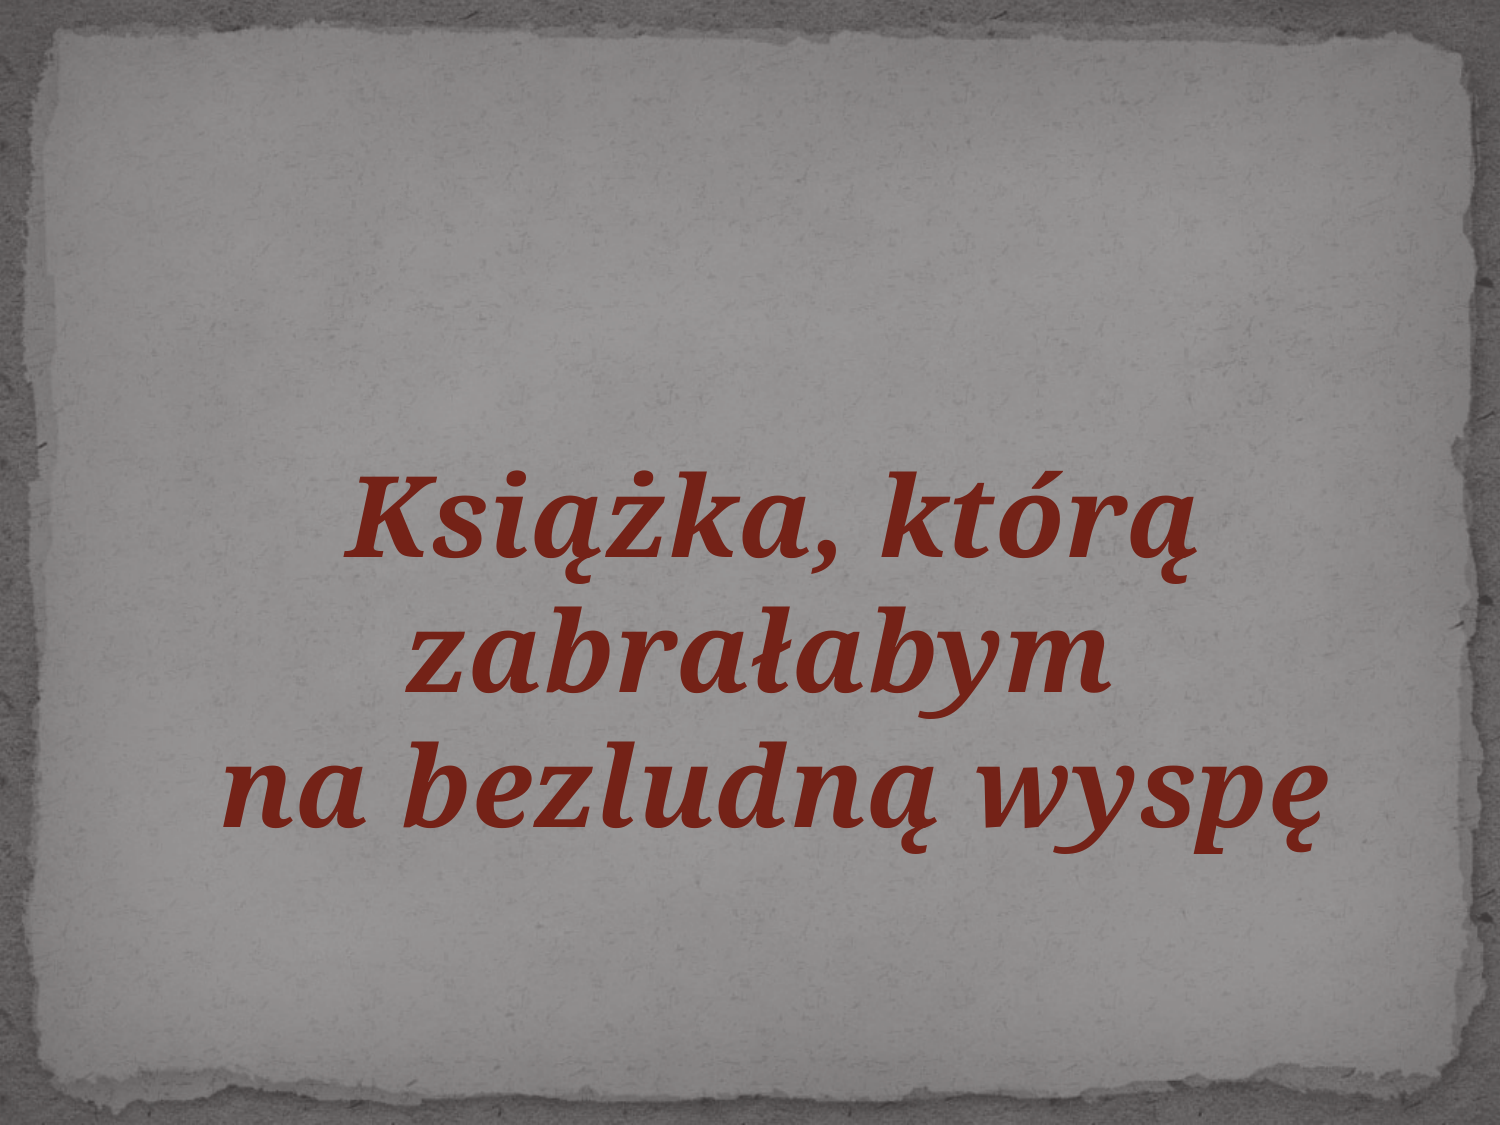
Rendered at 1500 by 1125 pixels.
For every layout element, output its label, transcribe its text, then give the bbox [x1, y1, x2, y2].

title Książka, którą zabrałabym na bezludną wyspę [100, 437, 1451, 858]
